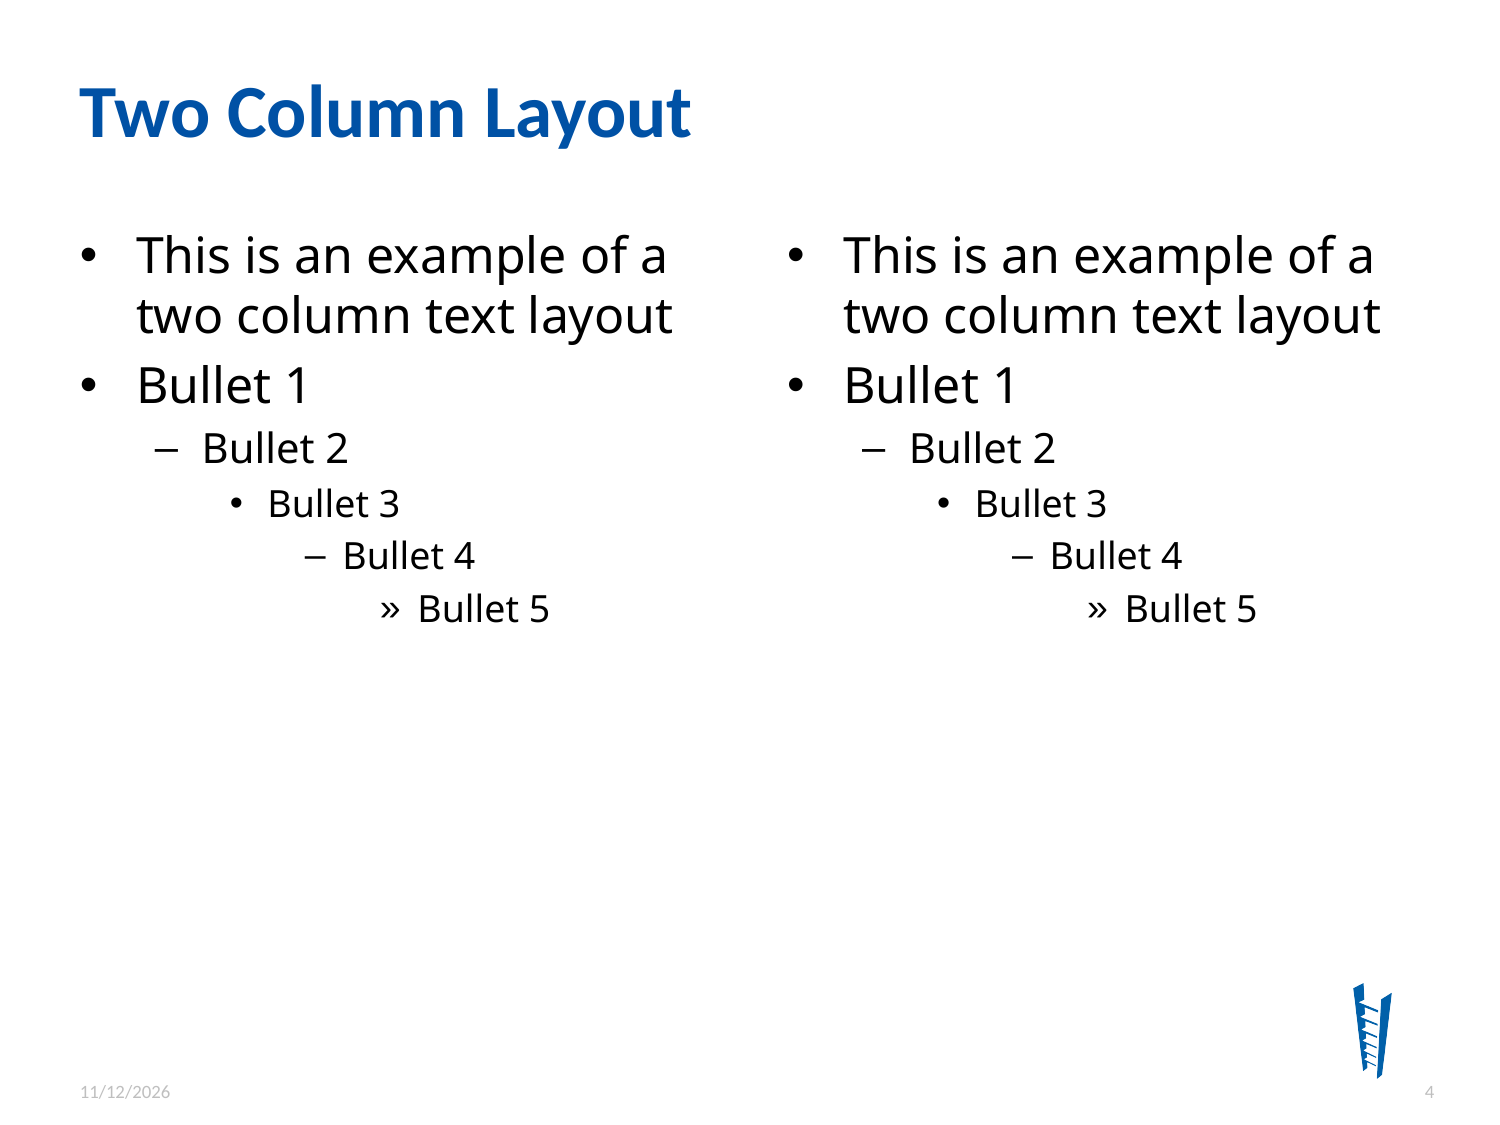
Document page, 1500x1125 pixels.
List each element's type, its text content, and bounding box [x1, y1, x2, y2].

list This is an example of a two column text layout Bullet 1 Bullet 2 Bullet 3 Bullet 4 Bullet 5 This is an example of a two column text layout Bullet 1 Bullet 2 Bullet 3 Bullet 4 Bullet 5 [79, 216, 1435, 994]
picture [1353, 994, 1392, 1079]
title Two Column Layout [79, 44, 1435, 171]
